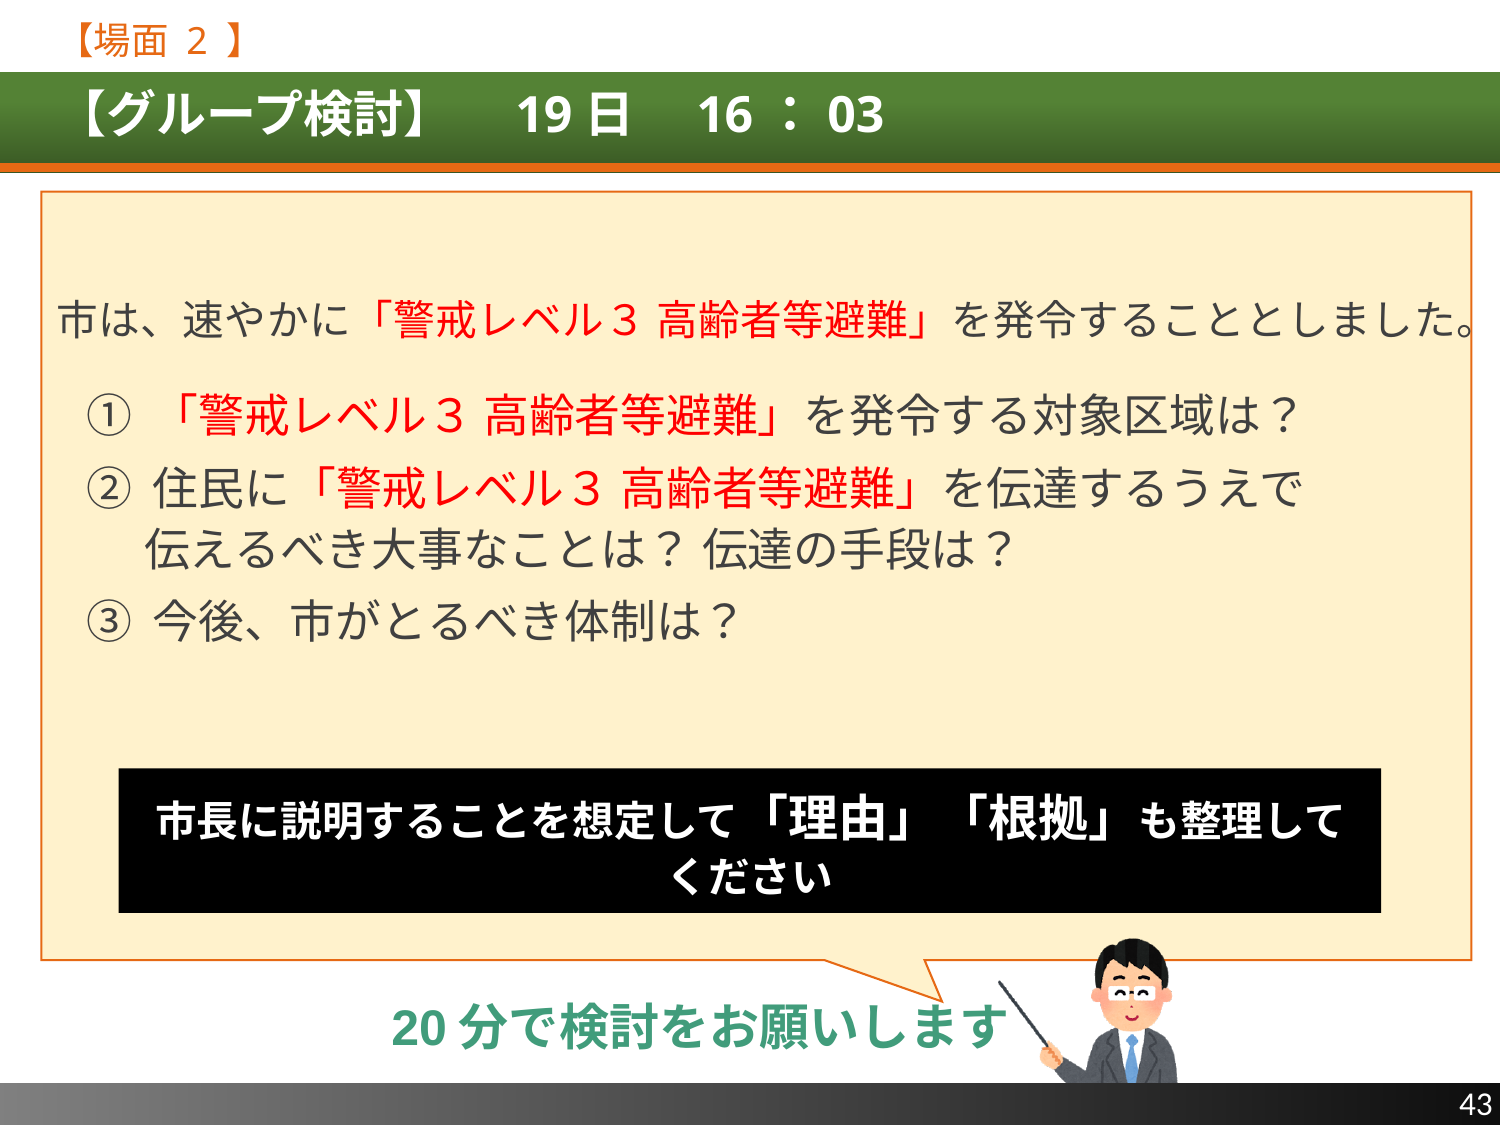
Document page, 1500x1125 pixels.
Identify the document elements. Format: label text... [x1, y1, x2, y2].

list 【場面 2 】 [41, 14, 1336, 60]
picture [971, 928, 1212, 1083]
text_box 20分で検討をお願いします [376, 987, 971, 1063]
text_box 市は、速やかに「警戒レベル３ 高齢者等避難」を発令することとしました。 ① 「警戒レベル３ 高齢者等避難」を発令する対象区域は？ ② 住民に「警戒レベル３ 高齢者等避難」を伝達するうえで 伝えるべき大事なことは？ 伝達の手段は？ ③ 今後、市がとるべき体制は？ [41, 286, 1472, 745]
slide_number 43 [1170, 1072, 1500, 1125]
text_box [40, 190, 1473, 987]
title 【グループ検討】 19日 16：03 [41, 60, 1336, 173]
text_box 市長に説明することを想定して「理由」「根拠」も整理してください [118, 768, 1382, 913]
